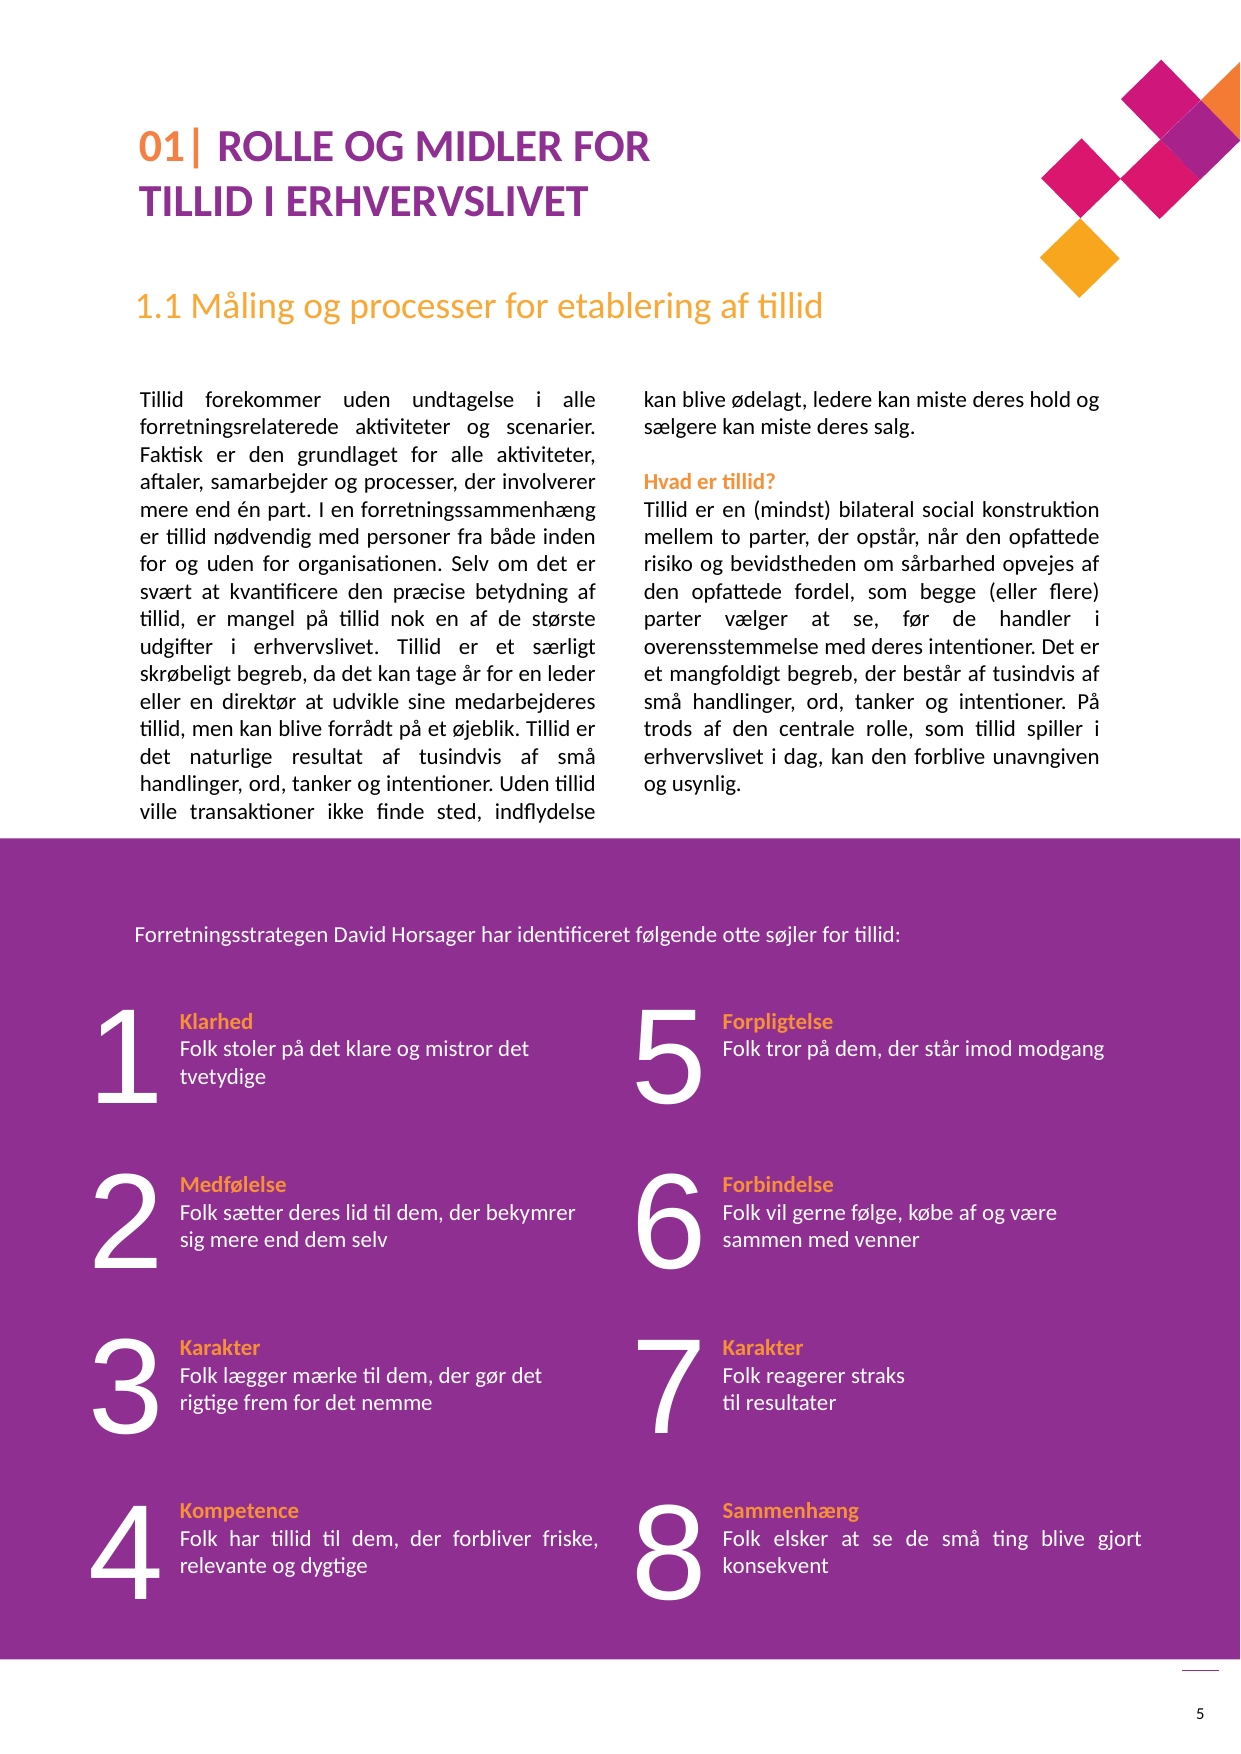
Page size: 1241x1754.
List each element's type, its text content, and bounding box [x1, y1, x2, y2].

text_box 3 [73, 1291, 182, 1456]
text_box Medfølelse Folk sætter deres lid til dem, der bekymrer sig mere end dem selv [182, 1162, 615, 1266]
list Forretningsstrategen David Horsager har identificeret følgende otte søjler for tillid: [119, 912, 1113, 959]
text_box [0, 838, 1241, 1660]
text_box Forpligtelse Folk tror på dem, der står imod modgang [725, 999, 1158, 1103]
text_box 2 [73, 1125, 182, 1291]
text_box 1 [73, 960, 182, 1125]
text_box 1.1 Måling og processer for etablering af tillid [119, 273, 1113, 351]
text_box Karakter Folk reagerer straks til resultater [707, 1325, 1158, 1429]
text_box Sammenhæng Folk elsker at se de små ting blive gjort konsekvent [707, 1488, 1158, 1592]
text_box Kompetence Folk har tillid til dem, der forbliver friske, relevante og dygtige [164, 1488, 615, 1592]
text_box Karakter Folk lægger mærke til dem, der gør det rigtige frem for det nemme [164, 1325, 615, 1429]
text_box 4 [73, 1456, 182, 1634]
text_box Tillid forekommer uden undtagelse i alle forretningsrelaterede aktiviteter og scenarier. Faktisk er den grundlaget for alle aktiviteter, aftaler, samarbejder og processer, der involverer mere end én part. I en forretningssammenhæng er tillid nødvendig med personer fra både inden for og uden for organisationen. Selv om det er svært at kvantificere den præcise betydning af tillid, er mangel på tillid nok en af de største udgifter i erhvervslivet. Tillid er et særligt skrøbeligt begreb, da det kan tage år for en leder eller en direktør at udvikle sine medarbejderes tillid, men kan blive forrådt på et øjeblik. Tillid er det naturlige resultat af tusindvis af små handlinger, ord, tanker og intentioner. Uden tillid ville transaktioner ikke finde sted, indflydelse kan blive ødelagt, ledere kan miste deres hold og sælgere kan miste deres salg. Hvad er tillid? Tillid er en (mindst) bilateral social konstruktion mellem to parter, der opstår, når den opfattede risiko og bevidstheden om sårbarhed opvejes af den opfattede fordel, som begge (eller flere) parter vælger at se, før de handler i overensstemmelse med deres intentioner. Det er et mangfoldigt begreb, der består af tusindvis af små handlinger, ord, tanker og intentioner. På trods af den centrale rolle, som tillid spiller i erhvervslivet i dag, kan den forblive unavngiven og usynlig. [124, 376, 1116, 801]
text_box Forbindelse Folk vil gerne følge, købe af og være sammen med venner [725, 1162, 1158, 1266]
slide_number 5 [1169, 1674, 1231, 1751]
text_box 6 [616, 1125, 725, 1291]
text_box Klarhed Folk stoler på det klare og mistror det tvetydige [182, 999, 615, 1103]
text_box 5 [616, 960, 725, 1125]
list 01| ROLLE OG MIDLER FOR TILLID I ERHVERVSLIVET [123, 108, 776, 273]
text_box 7 [616, 1291, 725, 1456]
text_box 8 [616, 1456, 725, 1634]
